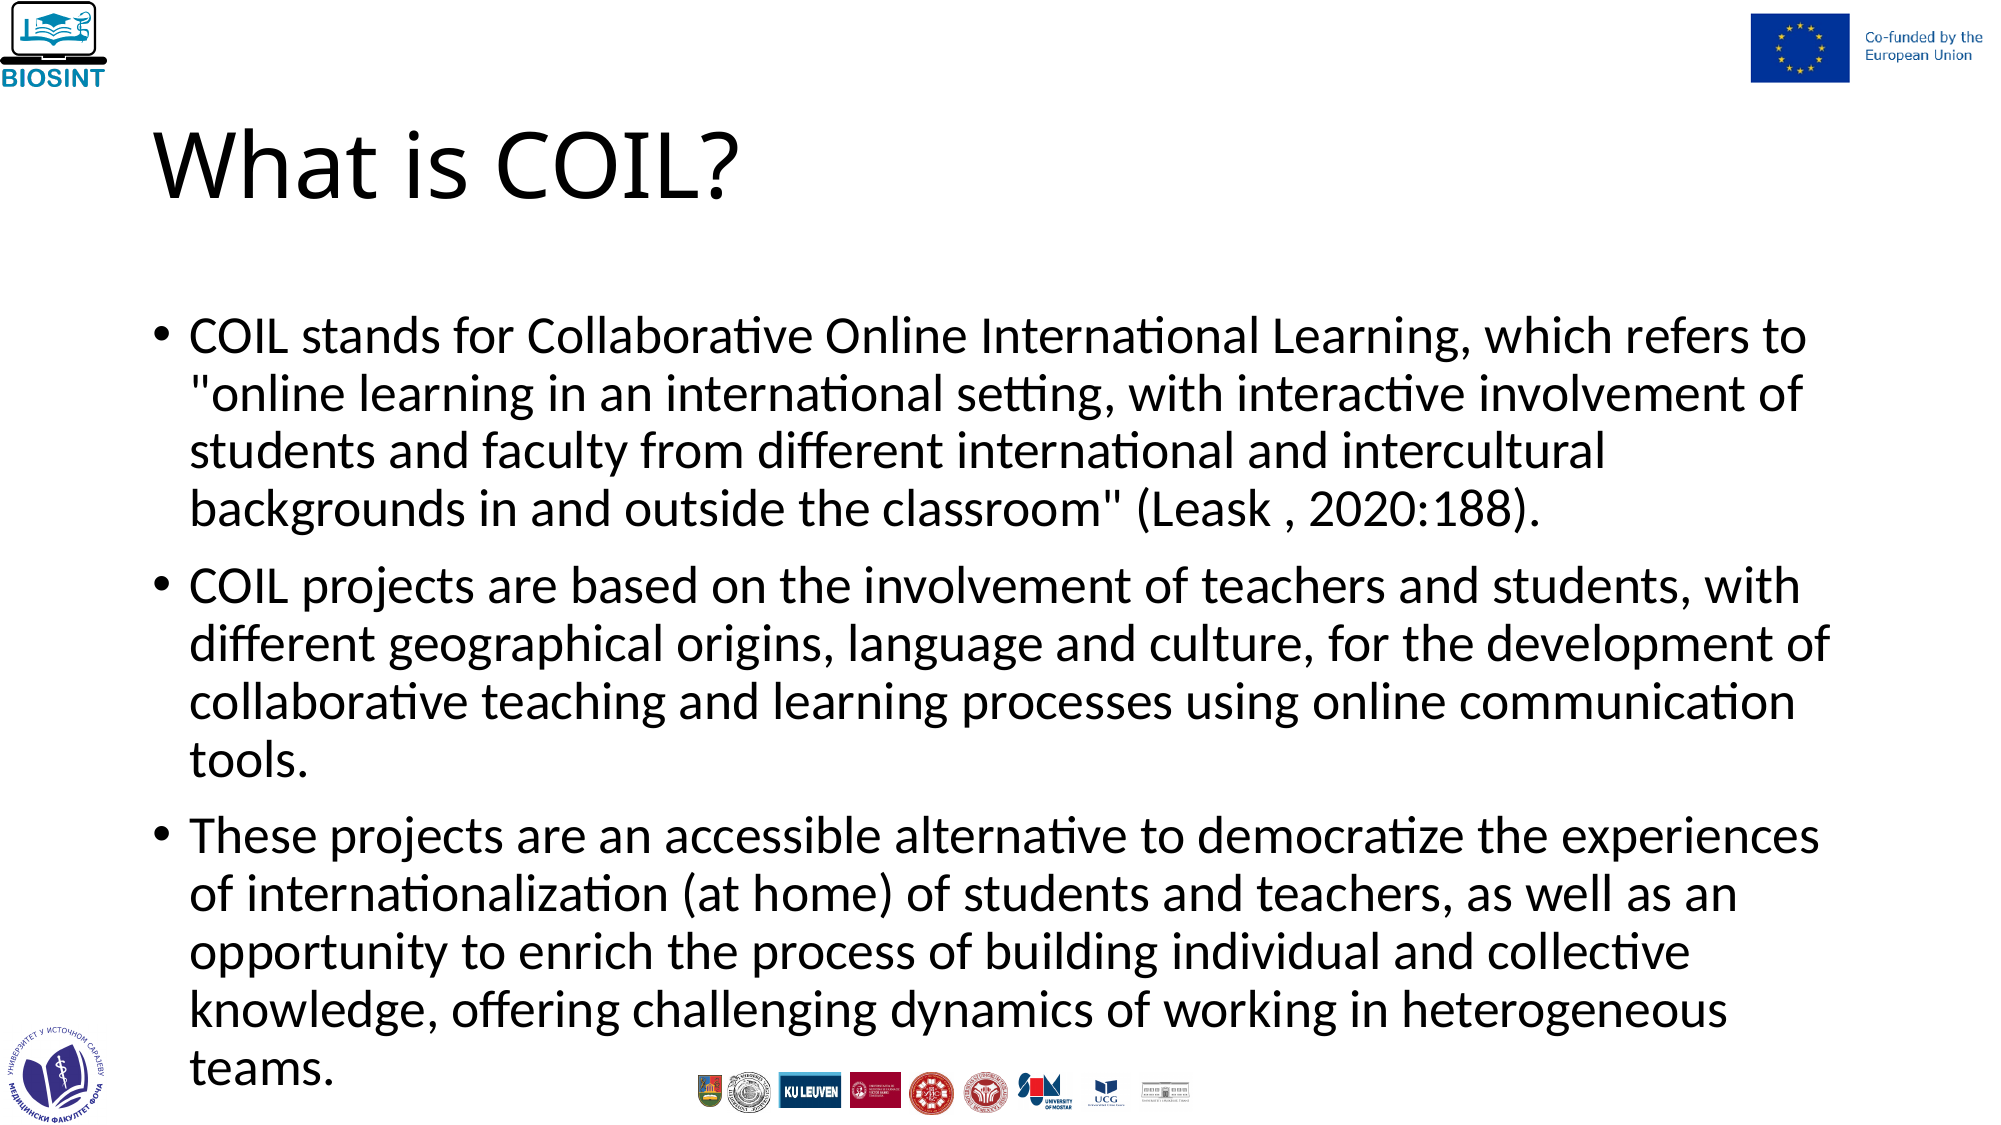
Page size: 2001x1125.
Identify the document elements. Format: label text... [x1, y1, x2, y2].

picture [0, 1, 107, 87]
title What is COIL? [137, 59, 1863, 278]
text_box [698, 1072, 1196, 1125]
picture [77, 79, 83, 87]
list COIL stands for Collaborative Online International Learning, which refers to "online learning in an international setting, with interactive involvement of students and faculty from different international and intercultural backgrounds in and outside the classroom" (Leask , 2020:188). COIL projects are based on the involvement of teachers and students, with different geographical origins, language and culture, for the development of collaborative teaching and learning processes using online communication tools. These projects are an accessible alternative to democratize the experiences of internationalization (at home) of students and teachers, as well as an opportunity to enrich the process of building individual and collective knowledge, offering challenging dynamics of working in heterogeneous teams. [137, 299, 1863, 1107]
picture [32, 72, 40, 83]
picture [3, 1024, 107, 1125]
picture [1746, 1, 2000, 90]
